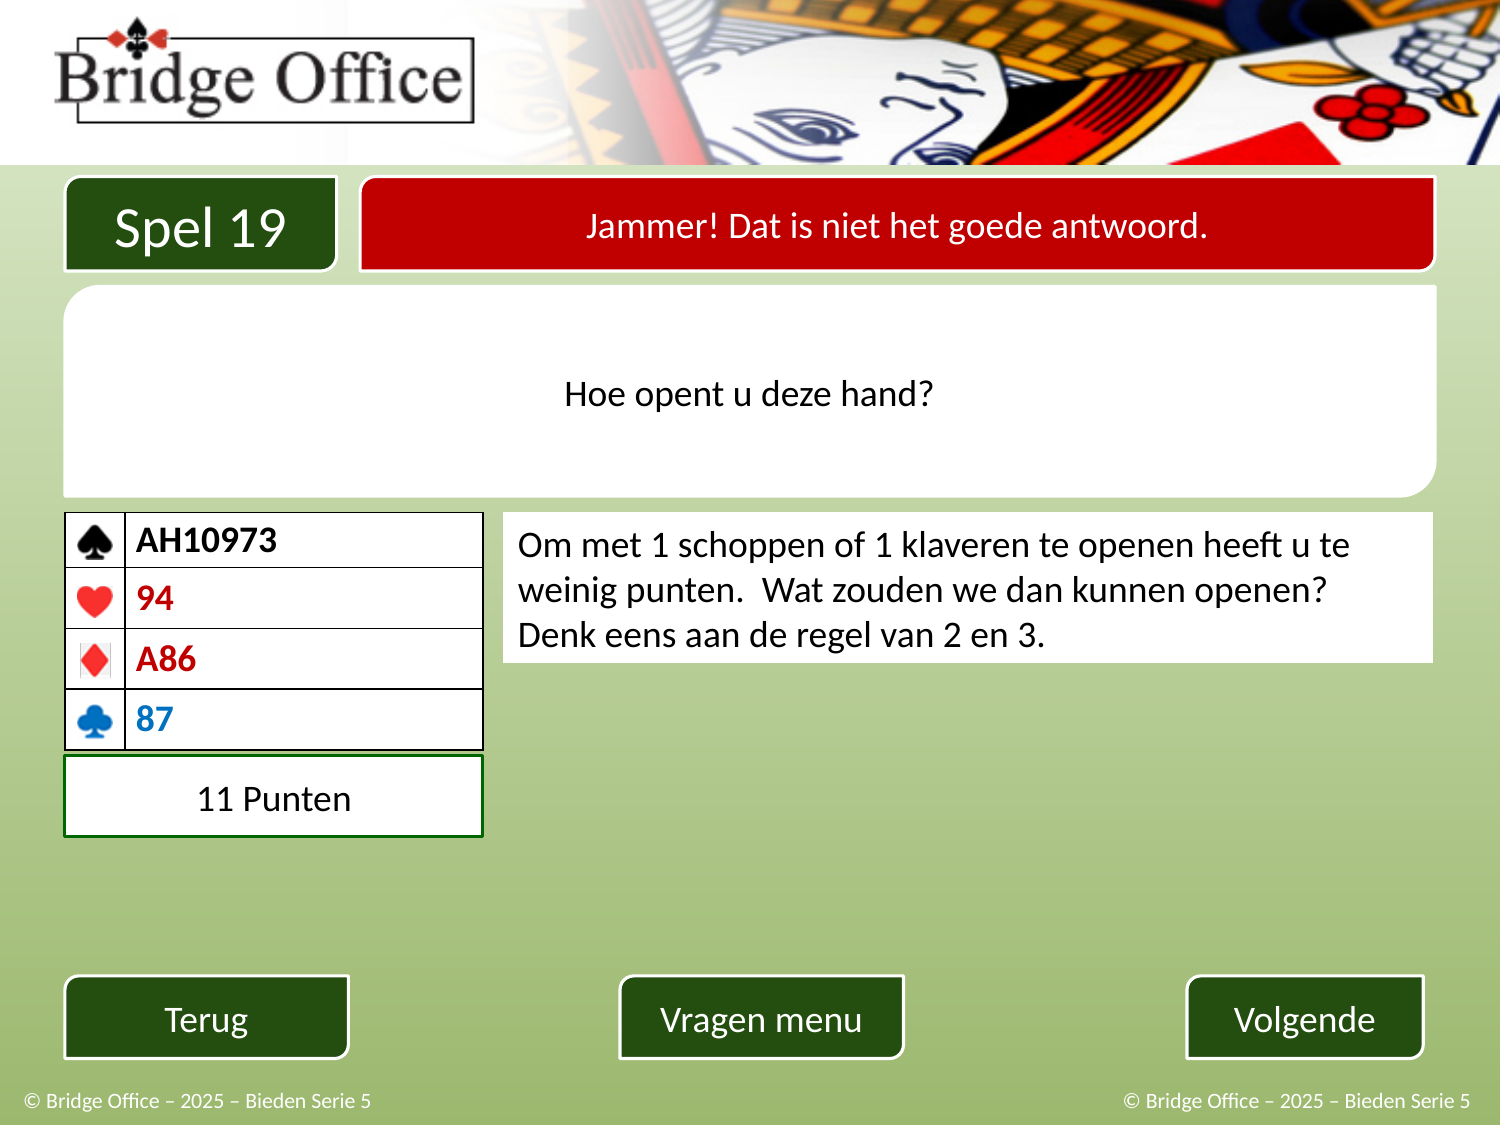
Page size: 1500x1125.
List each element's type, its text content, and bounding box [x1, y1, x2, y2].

picture [77, 703, 113, 740]
text_box Volgende [1185, 974, 1425, 1061]
picture [77, 585, 113, 618]
text_box Terug [63, 974, 350, 1061]
picture [77, 643, 113, 679]
table_cell 87 [126, 690, 482, 749]
table_header AH10973 [126, 513, 482, 567]
table_cell [66, 568, 124, 628]
picture [0, 0, 1500, 166]
text_box © Bridge Office – 2025 – Bieden Serie 5 [8, 1079, 393, 1121]
text_box Hoe opent u deze hand? [63, 284, 1437, 498]
table_cell [66, 629, 124, 688]
table_cell 94 [126, 568, 482, 628]
text_box Vragen menu [618, 974, 906, 1061]
text_box Om met 1 schoppen of 1 klaveren te openen heeft u te weinig punten. Wat zouden we dan kunnen openen? Denk eens aan de regel van 2 en 3. [503, 512, 1433, 663]
text_box 11 Punten [63, 754, 484, 838]
table_cell [66, 690, 124, 749]
picture [77, 524, 113, 561]
table_cell A86 [126, 629, 482, 688]
table_header [66, 513, 124, 567]
text_box Jammer! Dat is niet het goede antwoord. [358, 178, 1437, 273]
text_box Spel 19 [63, 178, 339, 273]
text_box © Bridge Office – 2025 – Bieden Serie 5 [1107, 1079, 1500, 1121]
